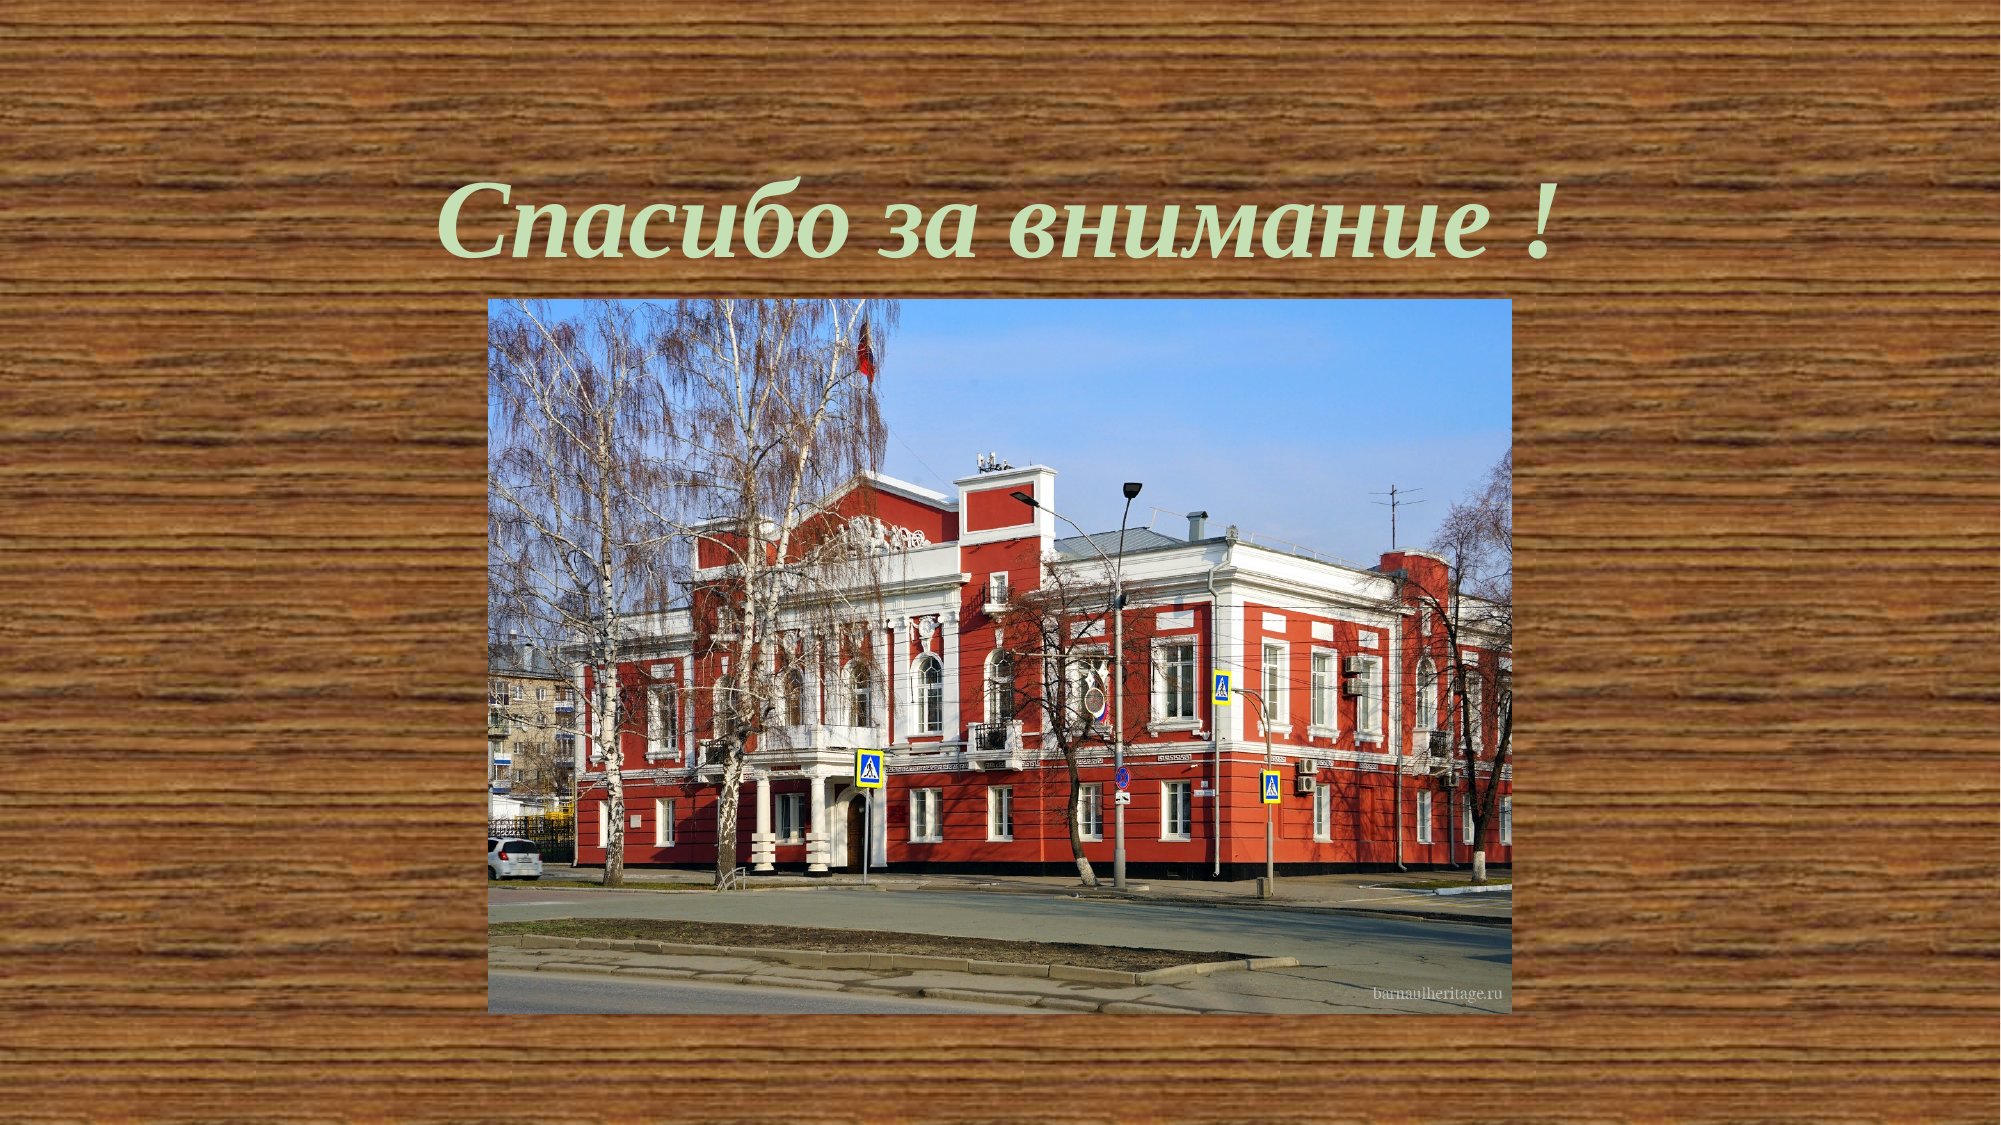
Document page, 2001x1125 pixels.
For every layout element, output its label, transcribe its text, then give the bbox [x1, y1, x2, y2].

picture [0, 0, 2001, 1125]
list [488, 299, 1512, 1014]
title Спасибо за внимание ! [137, 112, 1863, 330]
